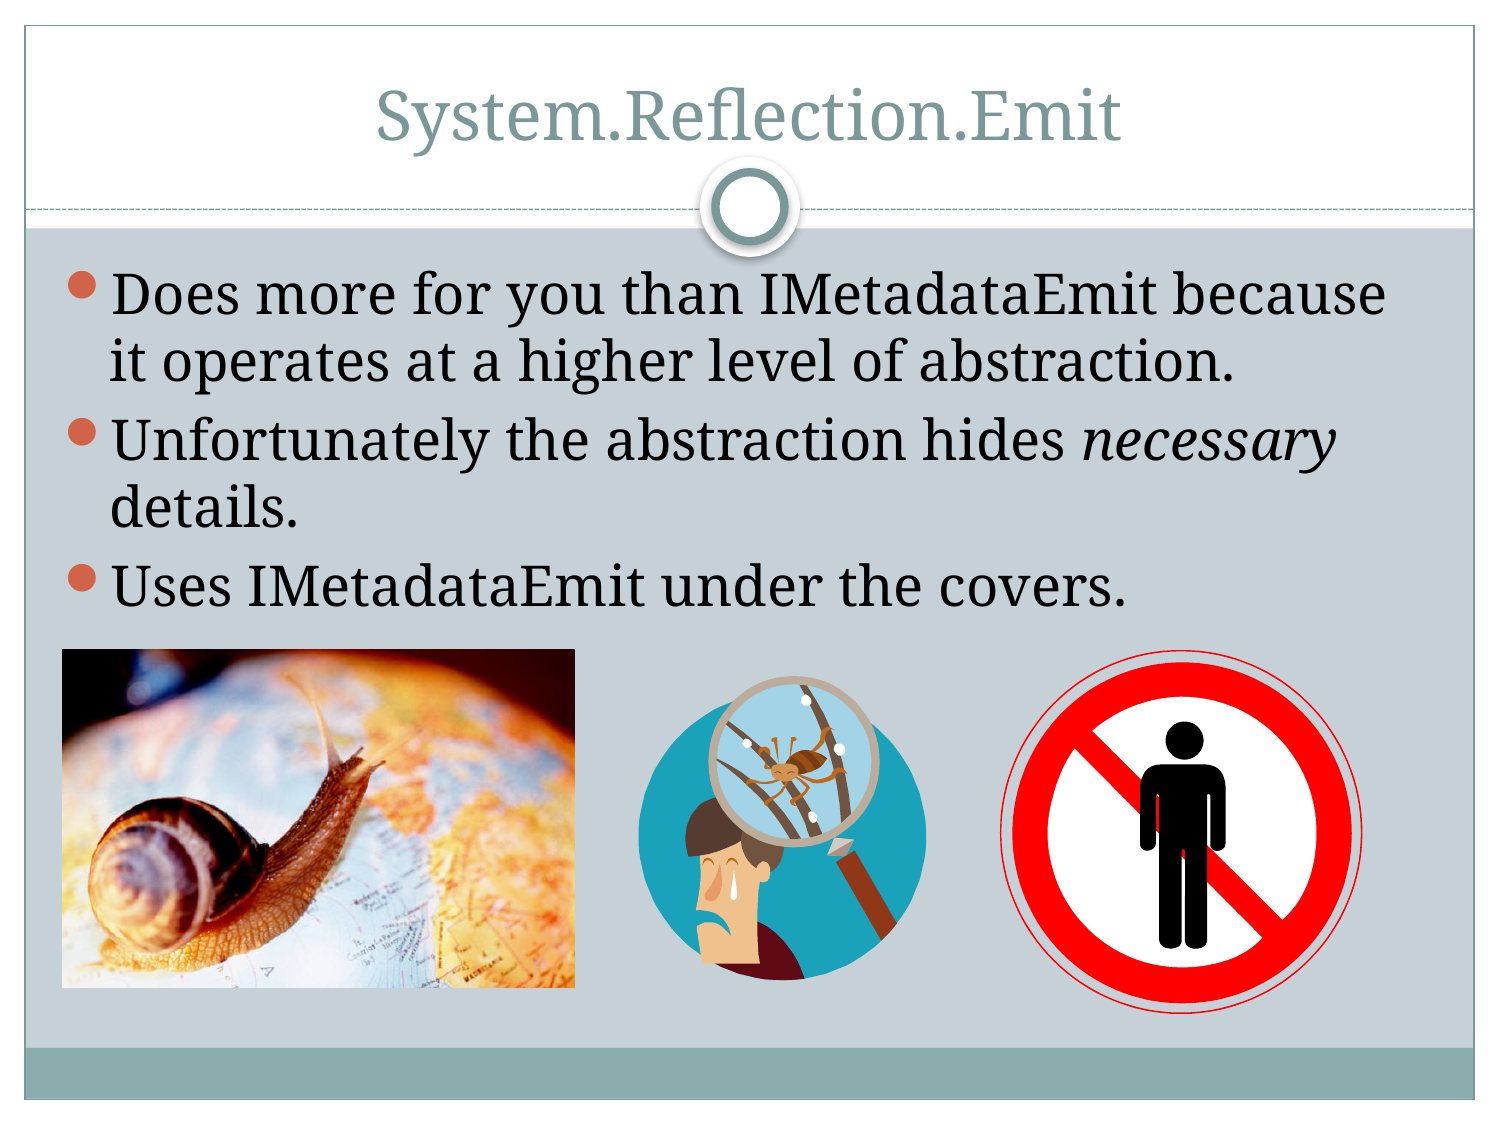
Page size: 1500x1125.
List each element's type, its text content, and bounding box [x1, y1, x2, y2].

title System.Reflection.Emit [49, 37, 1450, 162]
picture [999, 649, 1363, 1015]
picture [62, 649, 576, 988]
list Does more for you than IMetadataEmit because it operates at a higher level of abstraction. Unfortunately the abstraction hides necessary details. Uses IMetadataEmit under the covers. [49, 250, 1445, 1001]
picture [637, 674, 928, 982]
